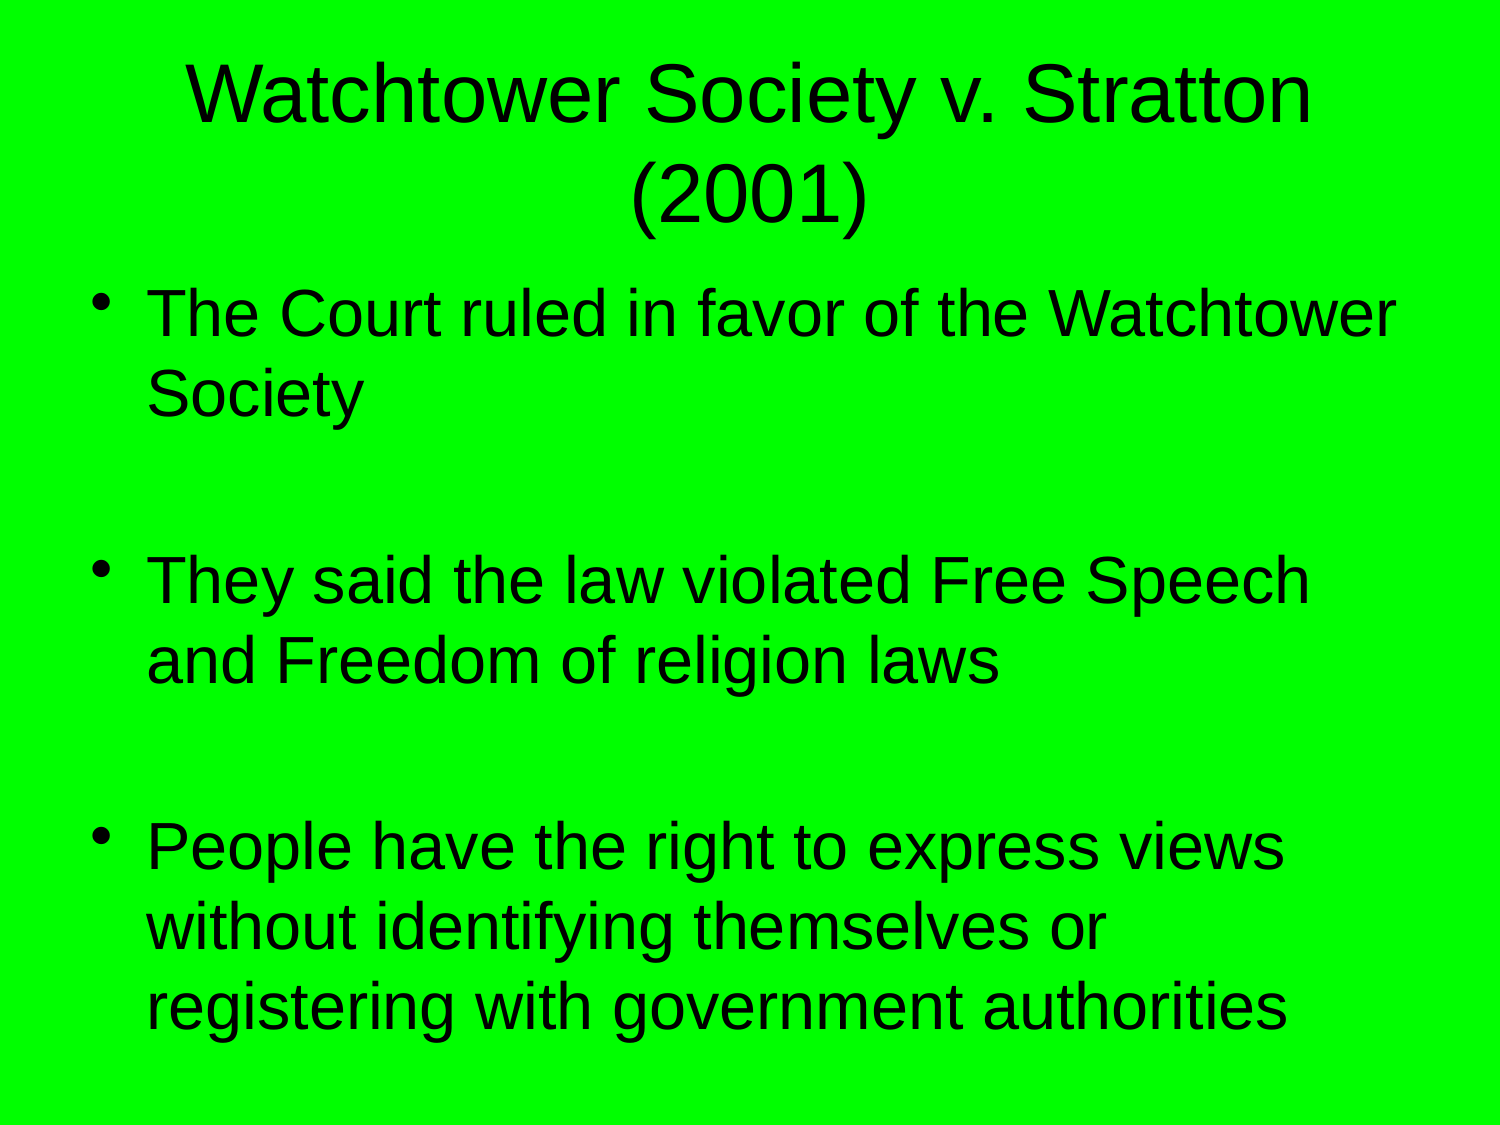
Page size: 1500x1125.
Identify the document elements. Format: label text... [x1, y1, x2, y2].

list The Court ruled in favor of the Watchtower Society They said the law violated Free Speech and Freedom of religion laws People have the right to express views without identifying themselves or registering with government authorities [75, 262, 1425, 1005]
title Watchtower Society v. Stratton (2001) [75, 45, 1425, 233]
